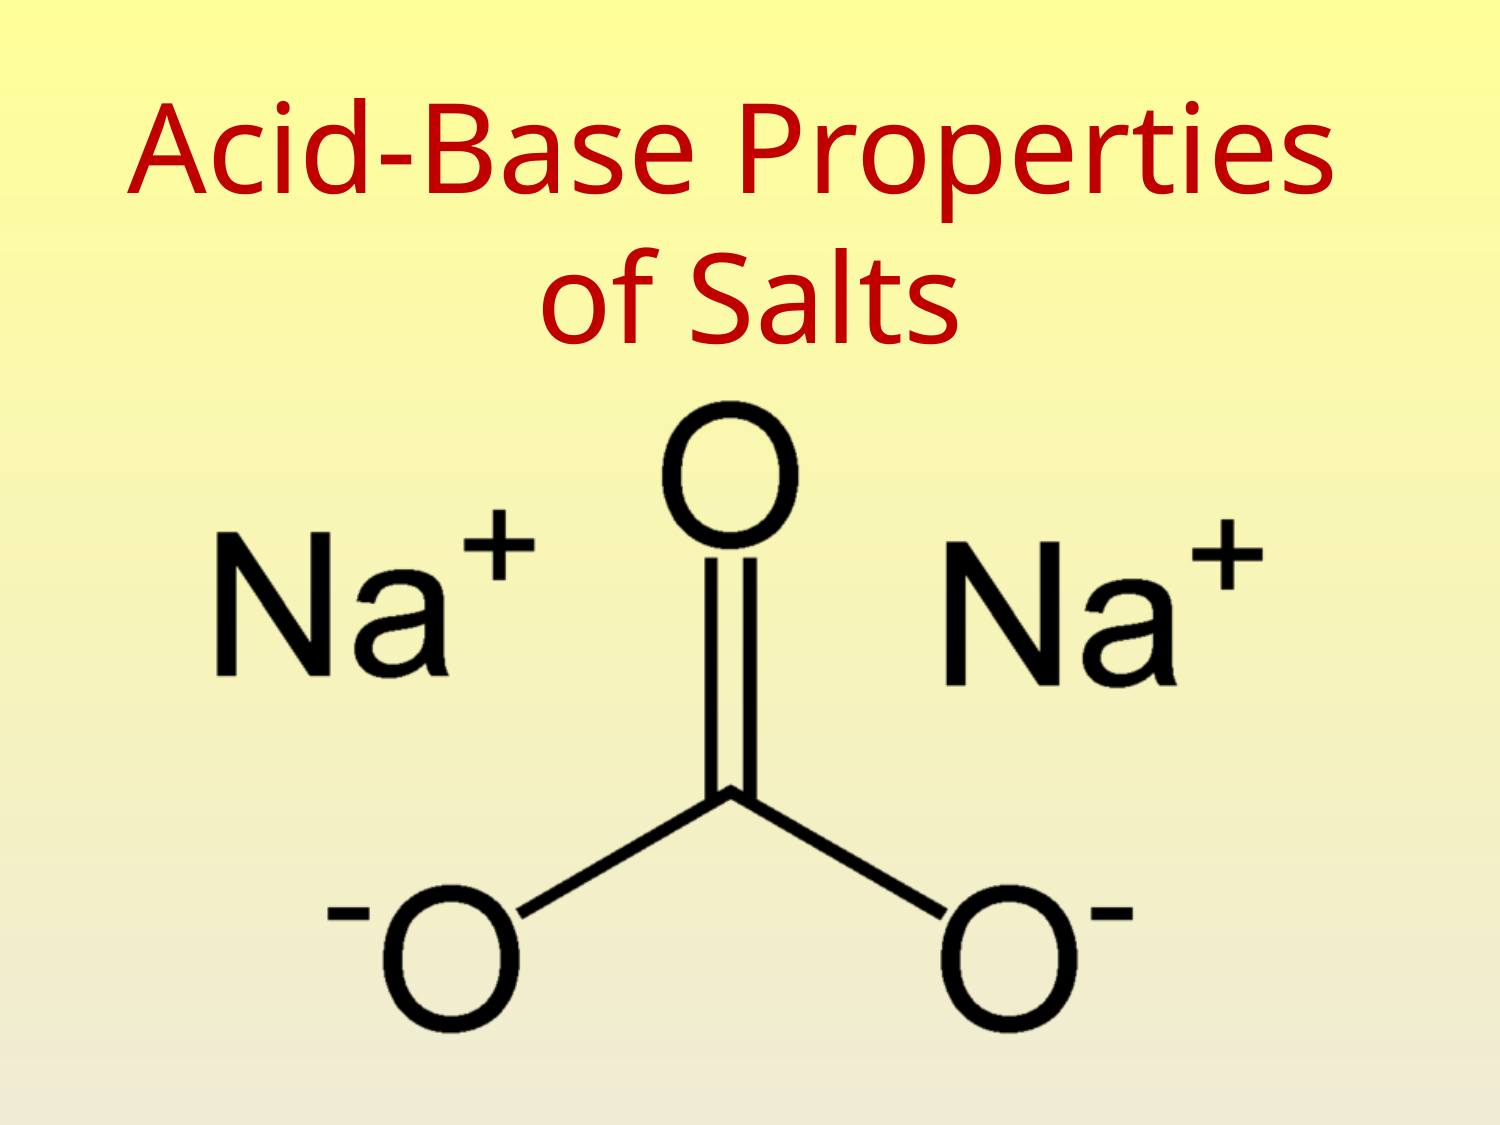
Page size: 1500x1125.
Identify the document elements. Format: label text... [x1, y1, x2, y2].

title Acid-Base Properties of Salts [0, 0, 1500, 438]
picture [112, 299, 1363, 1125]
